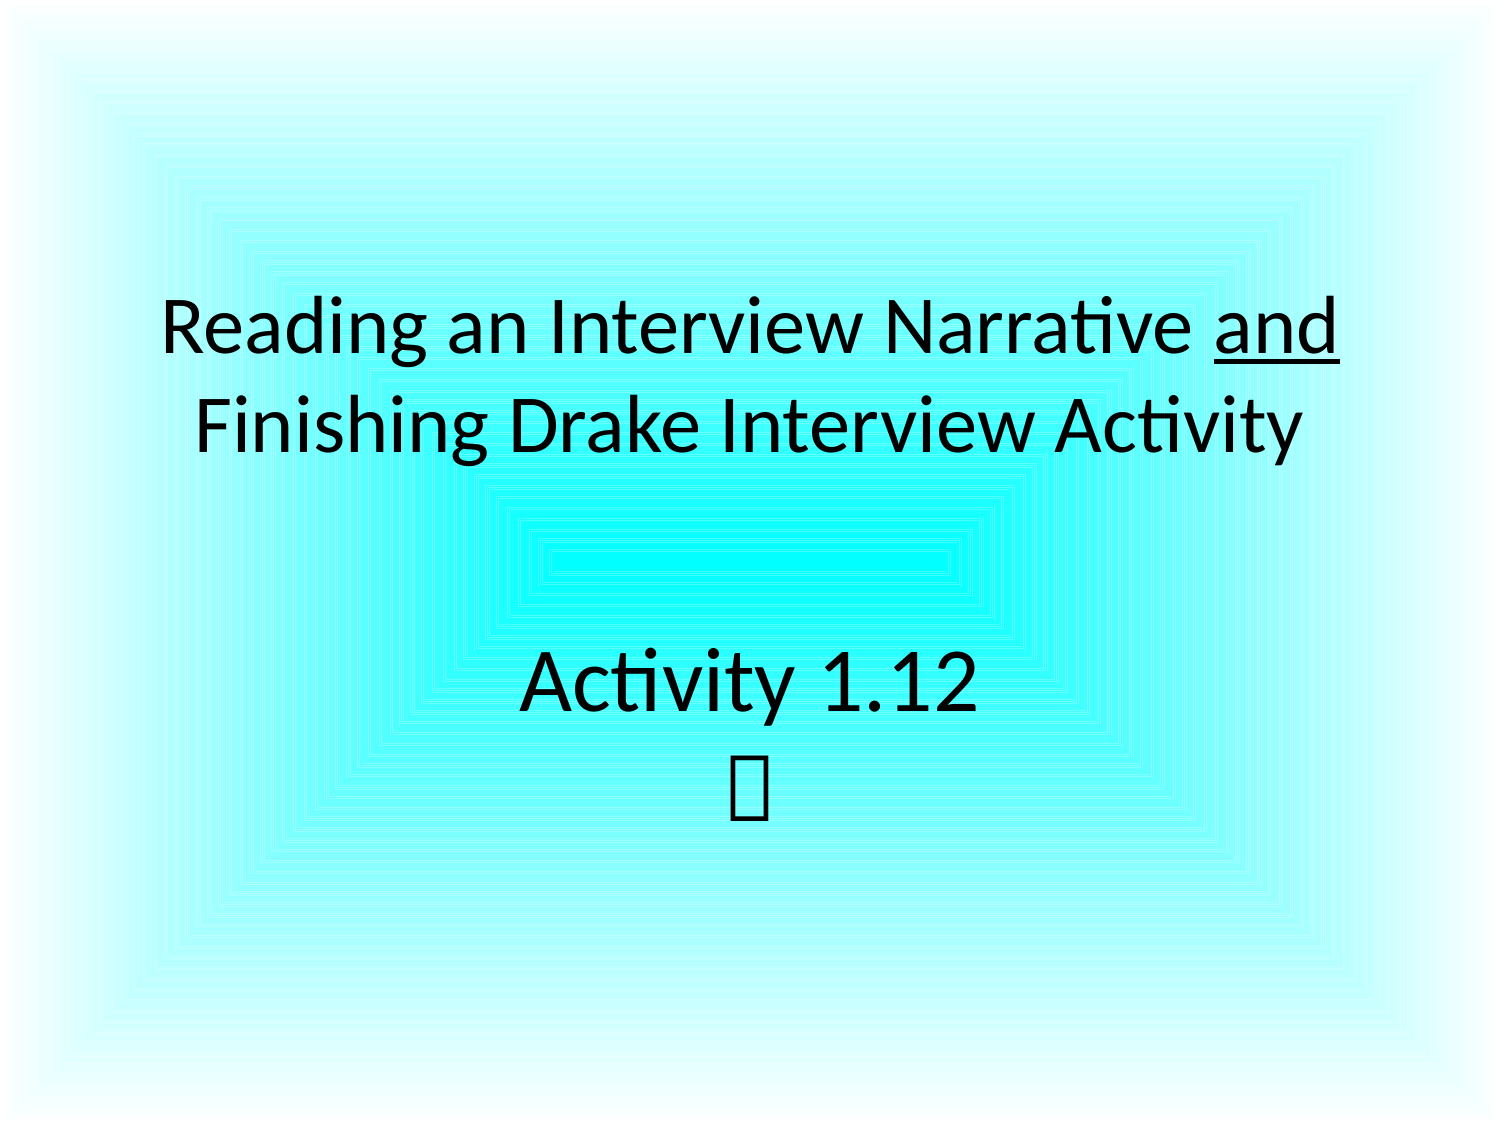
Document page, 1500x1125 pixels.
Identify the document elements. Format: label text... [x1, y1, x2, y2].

text_box Activity 1.12  [112, 608, 1388, 850]
title Reading an Interview Narrative and Finishing Drake Interview Activity [112, 249, 1388, 492]
